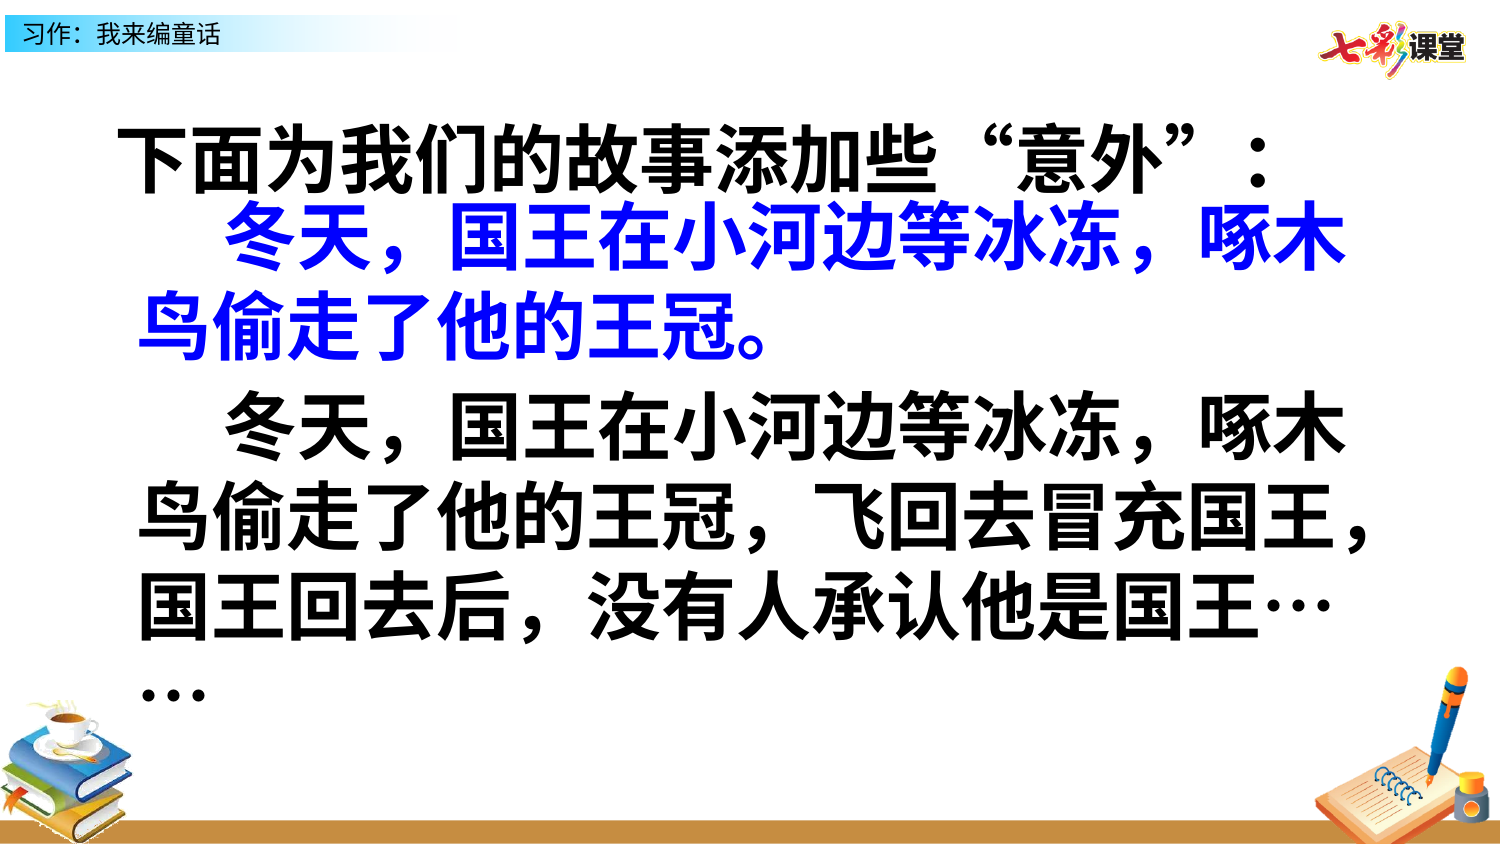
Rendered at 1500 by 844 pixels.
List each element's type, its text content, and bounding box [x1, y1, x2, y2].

text_box 冬天，国王在小河边等冰冻，啄木鸟偷走了他的王冠。 [121, 182, 1380, 372]
picture [1303, 652, 1500, 844]
text_box 下面为我们的故事添加些“意外”： [99, 60, 1336, 210]
picture [0, 700, 146, 844]
text_box 冬天，国王在小河边等冰冻，啄木鸟偷走了他的王冠，飞回去冒充国王，国王回去后，没有人承认他是国王…… [121, 372, 1380, 747]
picture [1316, 20, 1468, 80]
